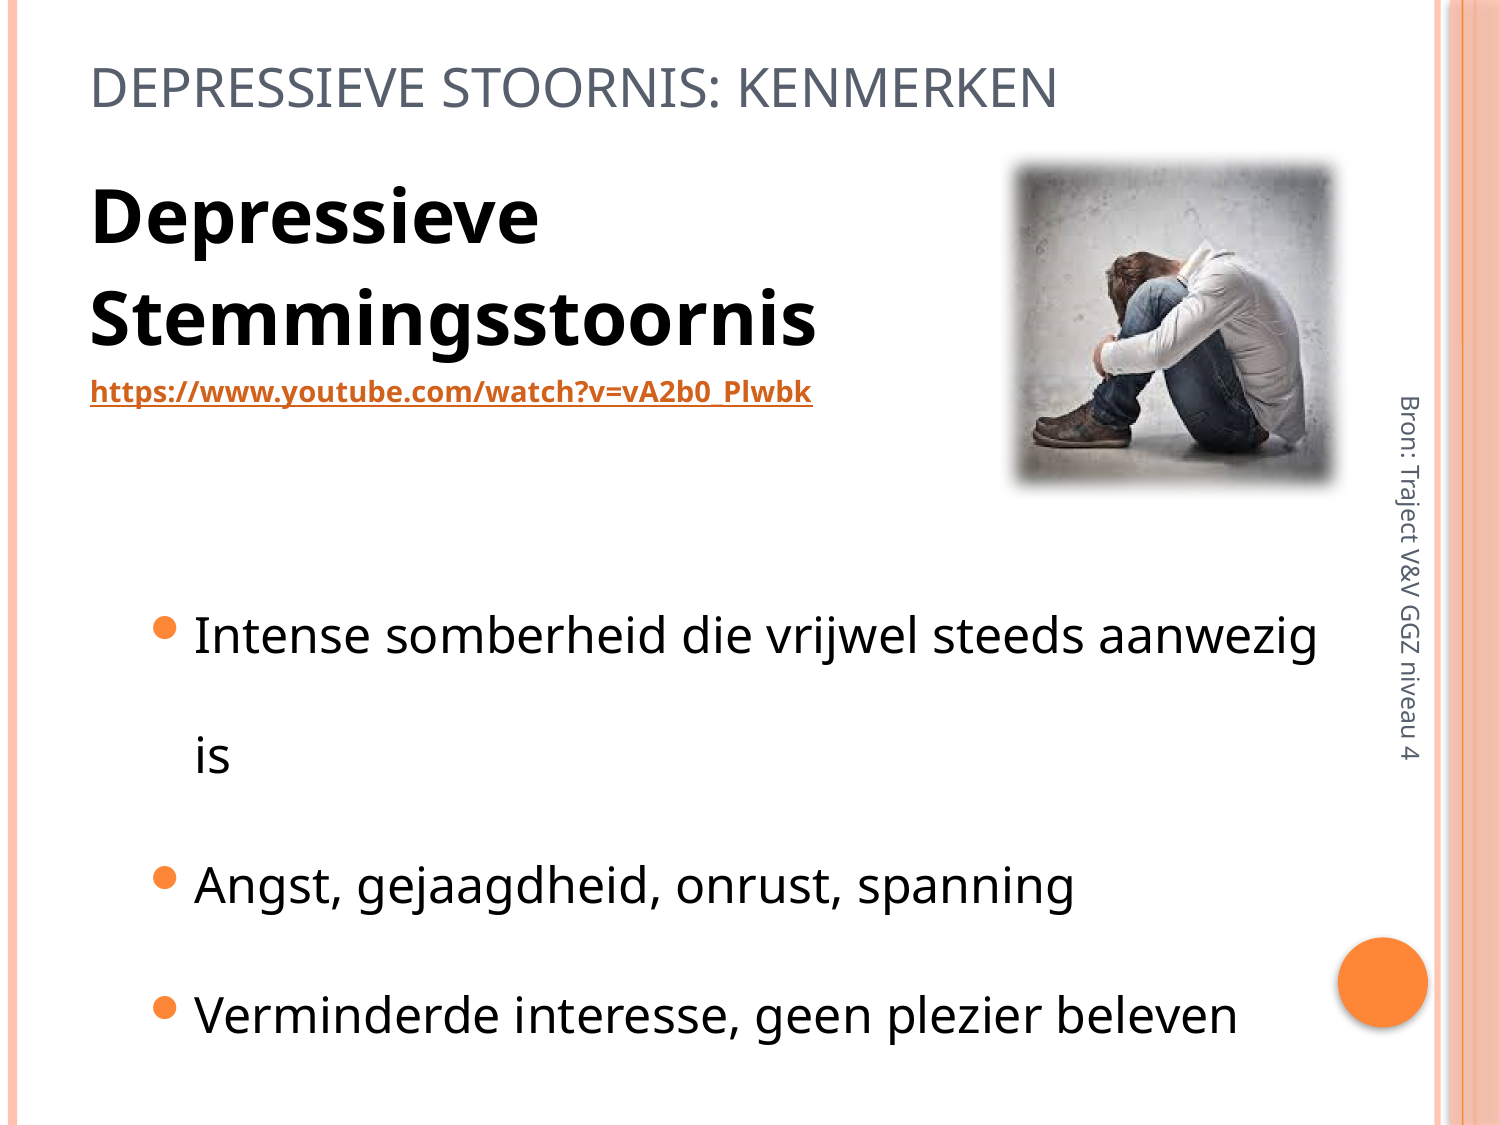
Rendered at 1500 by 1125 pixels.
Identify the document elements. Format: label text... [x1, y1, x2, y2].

title Depressieve stoornis: kenmerken [75, 45, 1300, 126]
list Depressieve Stemmingsstoornis https://www.youtube.com/watch?v=vA2b0_Plwbk Intense somberheid die vrijwel steeds aanwezig is Angst, gejaagdheid, onrust, spanning Verminderde interesse, geen plezier beleven [75, 160, 1376, 1062]
picture [997, 148, 1351, 502]
footer Bron: Traject V&V GGZ niveau 4 [1379, 380, 1440, 906]
